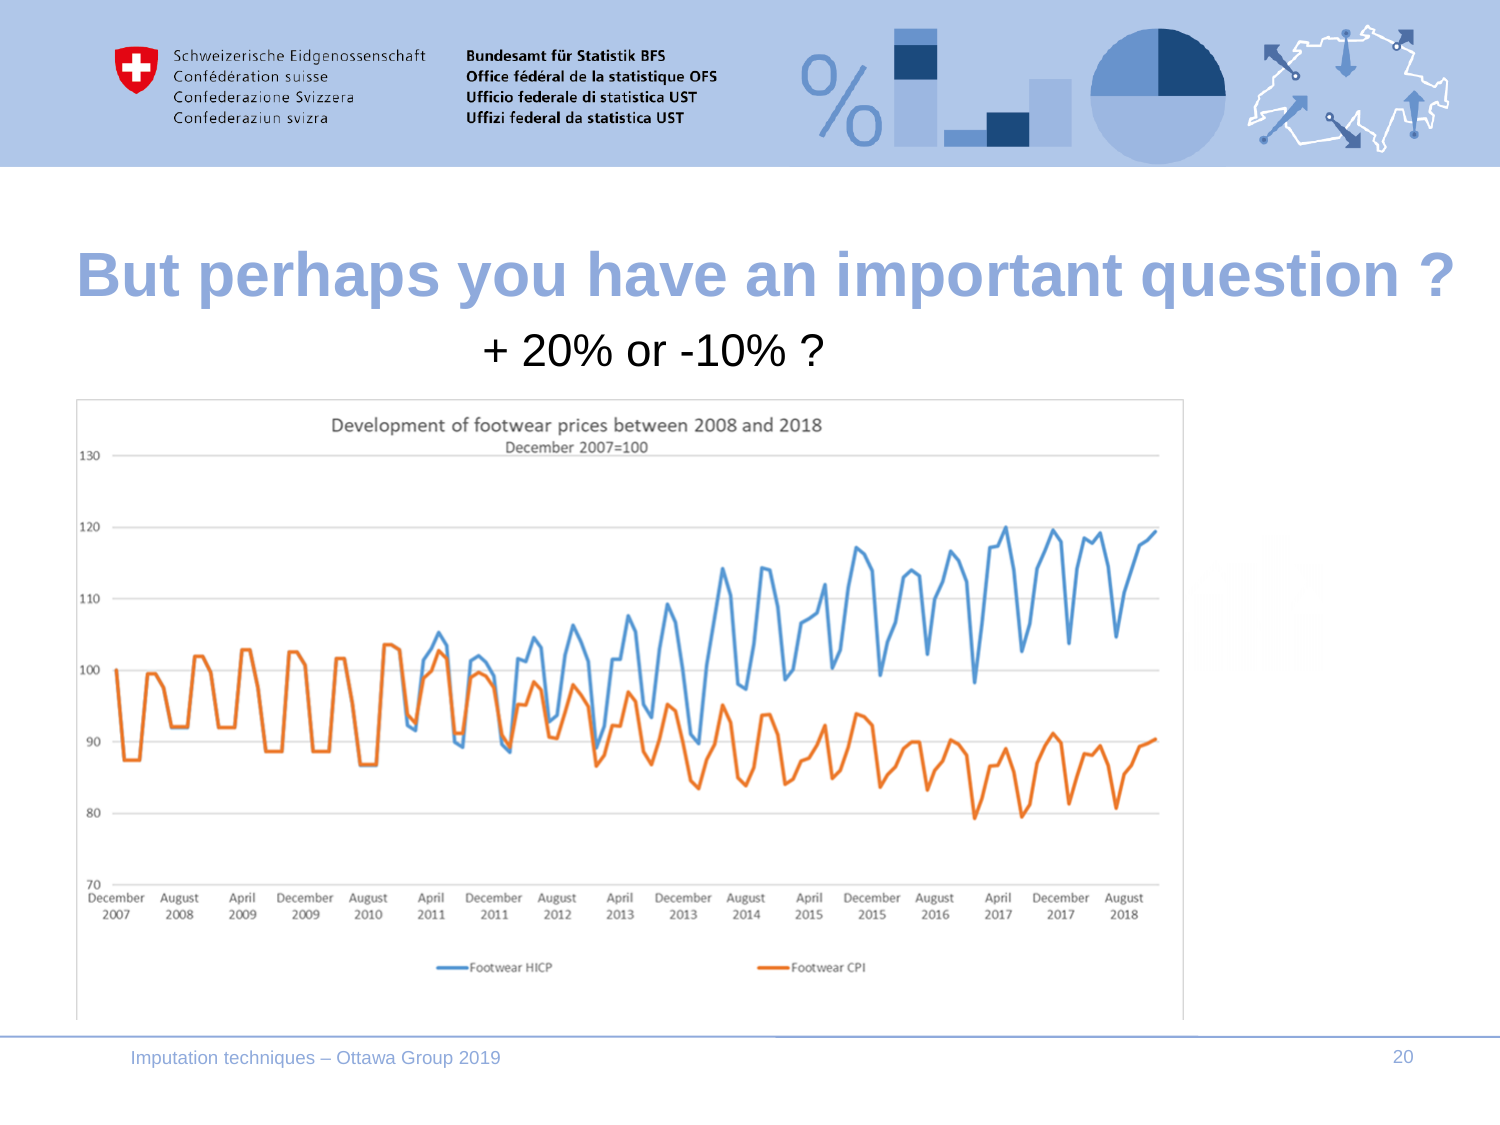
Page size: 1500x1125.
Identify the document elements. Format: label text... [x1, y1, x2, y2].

picture [76, 399, 1323, 1020]
title But perhaps you have an important question ? [76, 233, 1464, 386]
list + 20% or -10% ? [12, 311, 1296, 371]
picture [0, 0, 1500, 167]
